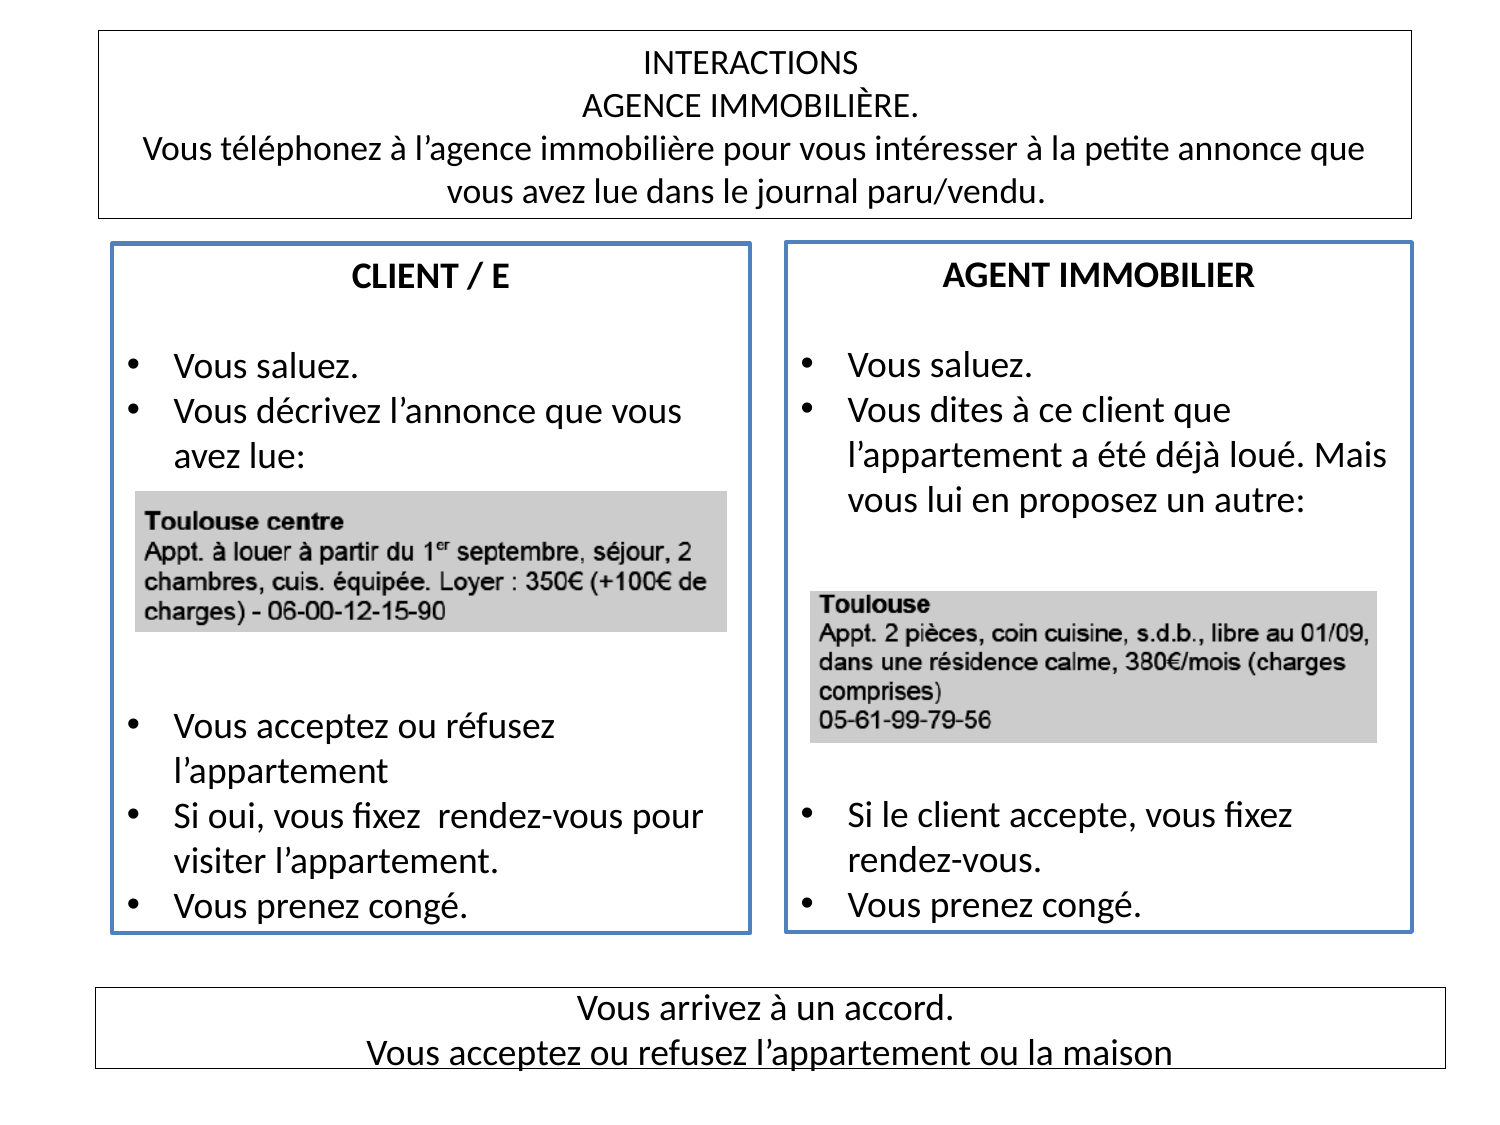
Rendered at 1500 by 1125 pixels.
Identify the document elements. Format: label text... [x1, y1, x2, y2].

picture [135, 491, 727, 632]
picture [810, 591, 1377, 744]
text_box CLIENT / E Vous saluez. Vous décrivez l’annonce que vous avez lue: Vous acceptez ou réfusez l’appartement Si oui, vous fixez rendez-vous pour visiter l’appartement. Vous prenez congé. [110, 241, 752, 935]
title Vous arrivez à un accord. Vous acceptez ou refusez l’appartement ou la maison [95, 987, 1446, 1069]
text_box AGENT IMMOBILIER Vous saluez. Vous dites à ce client que l’appartement a été déjà loué. Mais vous lui en proposez un autre: Si le client accepte, vous fixez rendez-vous. Vous prenez congé. [784, 240, 1414, 934]
text_box INTERACTIONS AGENCE IMMOBILIÈRE. Vous téléphonez à l’agence immobilière pour vous intéresser à la petite annonce que vous avez lue dans le journal paru/vendu. [98, 30, 1412, 219]
